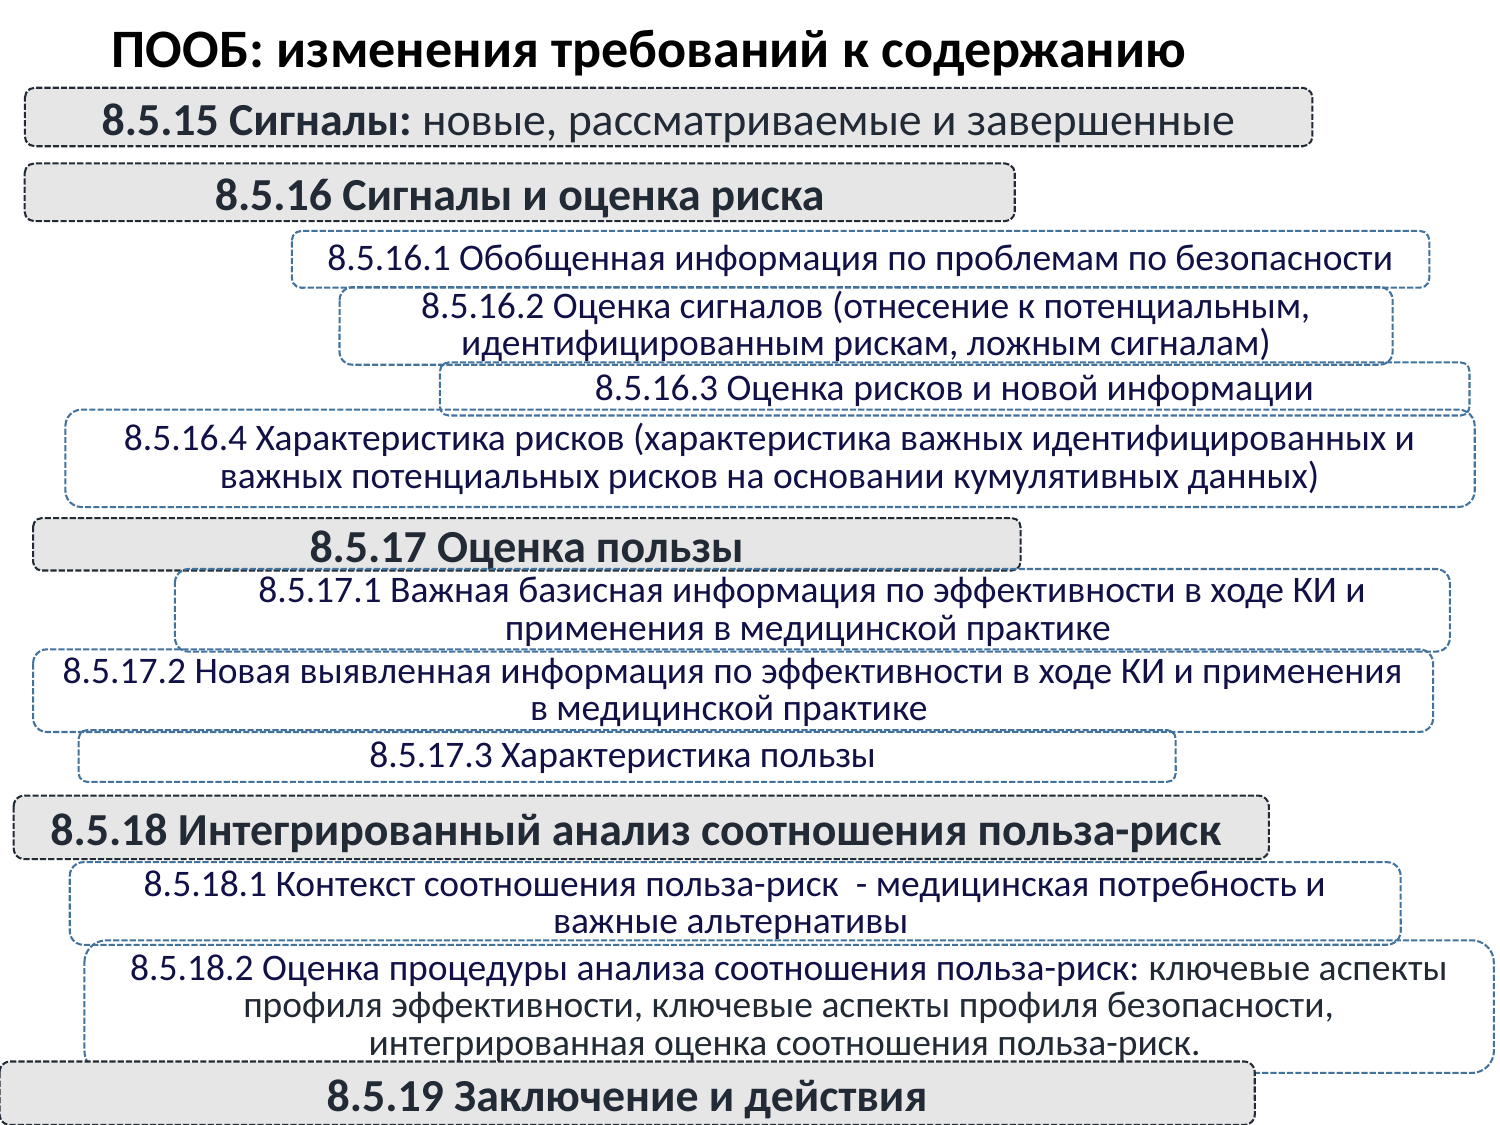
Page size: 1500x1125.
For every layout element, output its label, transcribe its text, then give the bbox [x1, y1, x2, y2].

title ПООБ: изменения требований к содержанию [96, 16, 1391, 83]
text_box 8.5.16 Сигналы и оценка риска [23, 162, 1016, 223]
text_box 8.5.16.2 Оценка сигналов (отнесение к потенциальным, идентифицированным рискам, ложным сигналам) [338, 286, 1394, 366]
text_box 8.5.16.1 Обобщенная информация по проблемам по безопасности [290, 229, 1431, 289]
text_box 8.5.17.3 Характеристика пользы [77, 729, 1177, 783]
text_box 8.5.16.3 Оценка рисков и новой информации [438, 361, 1471, 412]
text_box 8.5.19 Заключение и действия [0, 1060, 1256, 1125]
text_box 8.5.17.1 Важная базисная информация по эффективности в ходе КИ и применения в медицинской практике [173, 567, 1451, 653]
text_box 8.5.15 Сигналы: новые, рассматриваемые и завершенные [23, 86, 1314, 148]
text_box 8.5.18.2 Оценка процедуры анализа соотношения польза-риск: ключевые аспекты профиля эффективности, ключевые аспекты профиля безопасности, интегрированная оценка соотношения польза-риск. [83, 939, 1495, 1074]
text_box 8.5.18.1 Контекст соотношения польза-риск - медицинская потребность и важные альтернативы [68, 861, 1402, 946]
text_box 8.5.17 Оценка пользы [32, 517, 1022, 572]
text_box 8.5.16.4 Характеристика рисков (характеристика важных идентифицированных и важных потенциальных рисков на основании кумулятивных данных) [64, 408, 1476, 509]
text_box 8.5.18 Интегрированный анализ соотношения польза-риск [12, 794, 1270, 861]
text_box 8.5.17.2 Новая выявленная информация по эффективности в ходе КИ и применения в медицинской практике [32, 648, 1435, 734]
